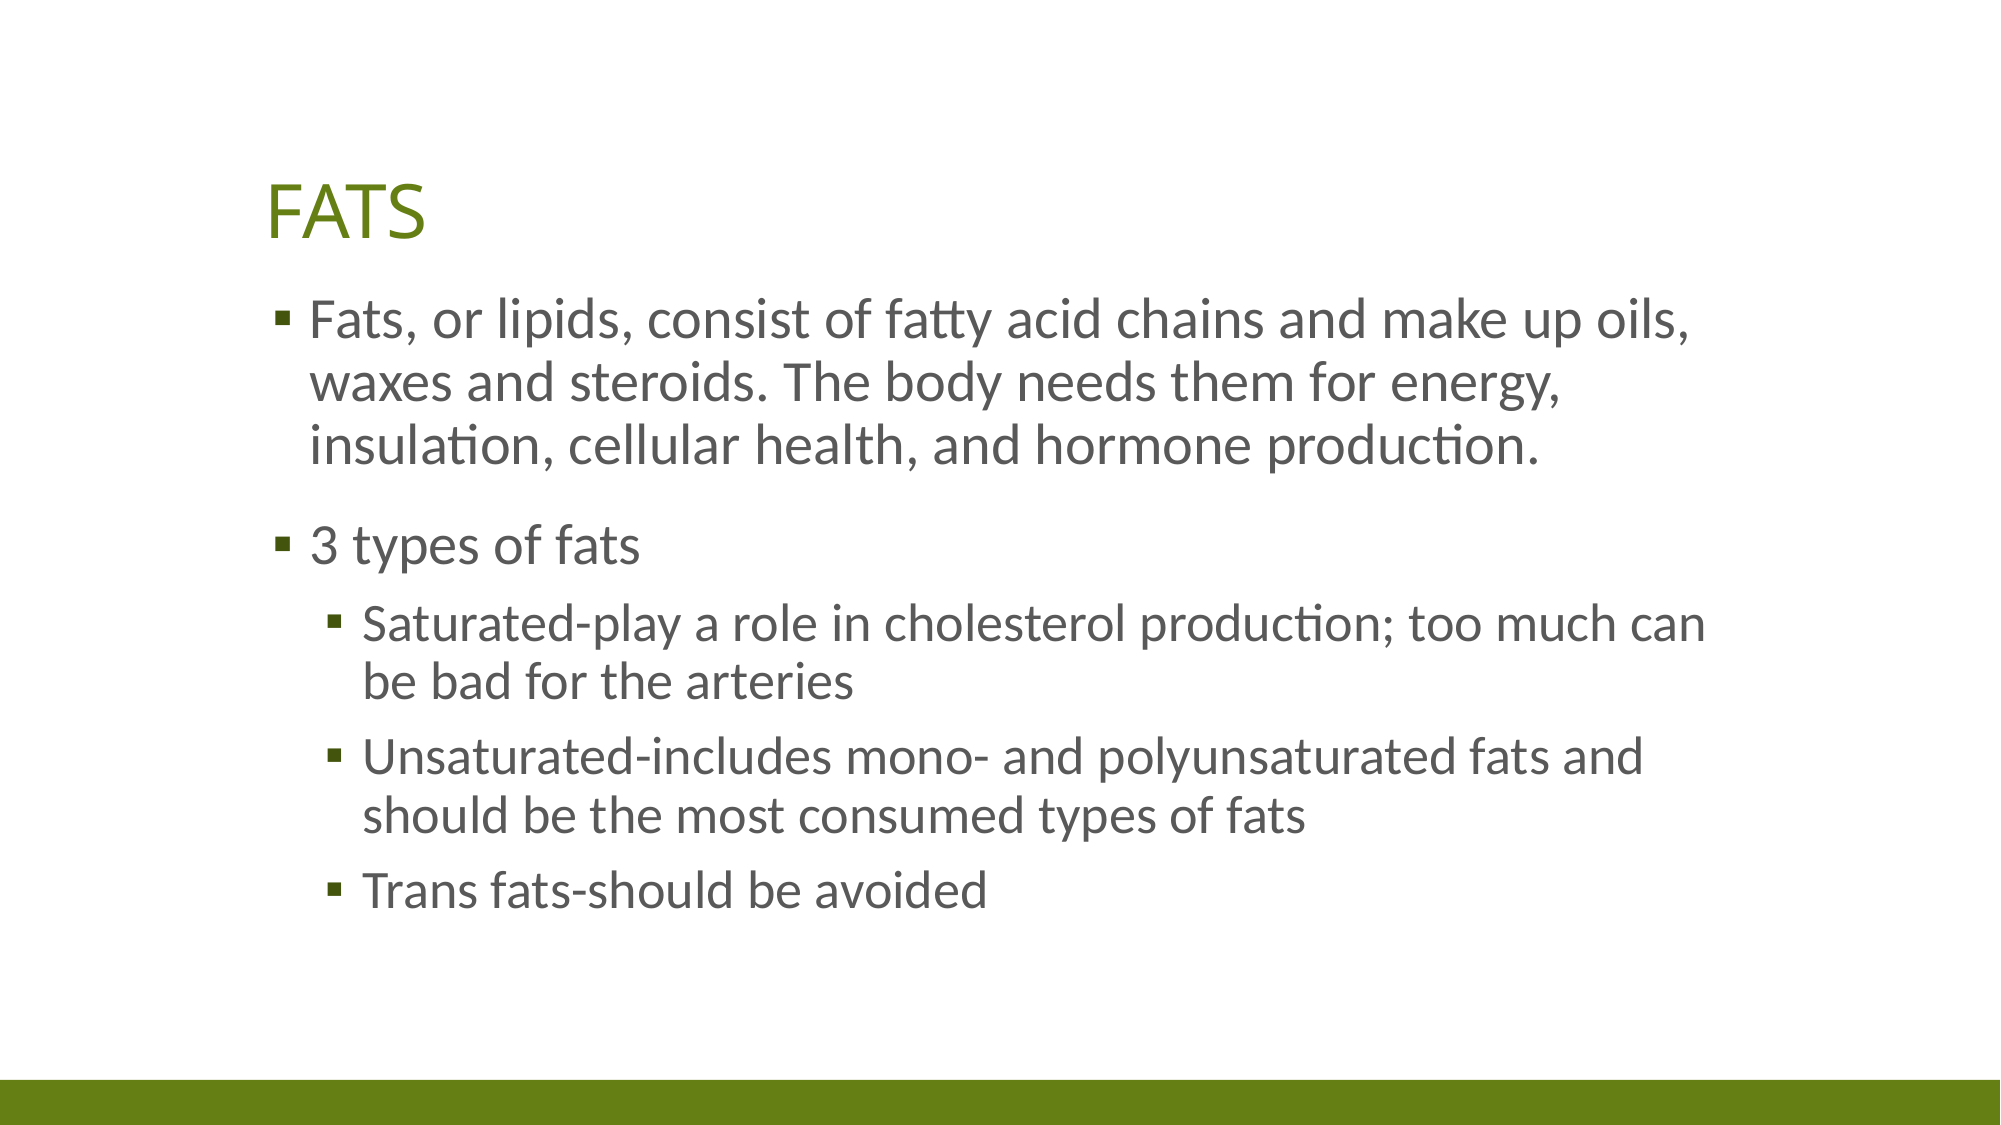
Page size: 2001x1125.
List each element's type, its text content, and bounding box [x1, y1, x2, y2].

title Fats [249, 75, 1750, 263]
list Fats, or lipids, consist of fatty acid chains and make up oils, waxes and steroids. The body needs them for energy, insulation, cellular health, and hormone production. 3 types of fats Saturated-play a role in cholesterol production; too much can be bad for the arteries Unsaturated-includes mono- and polyunsaturated fats and should be the most consumed types of fats Trans fats-should be avoided [249, 281, 1750, 1013]
